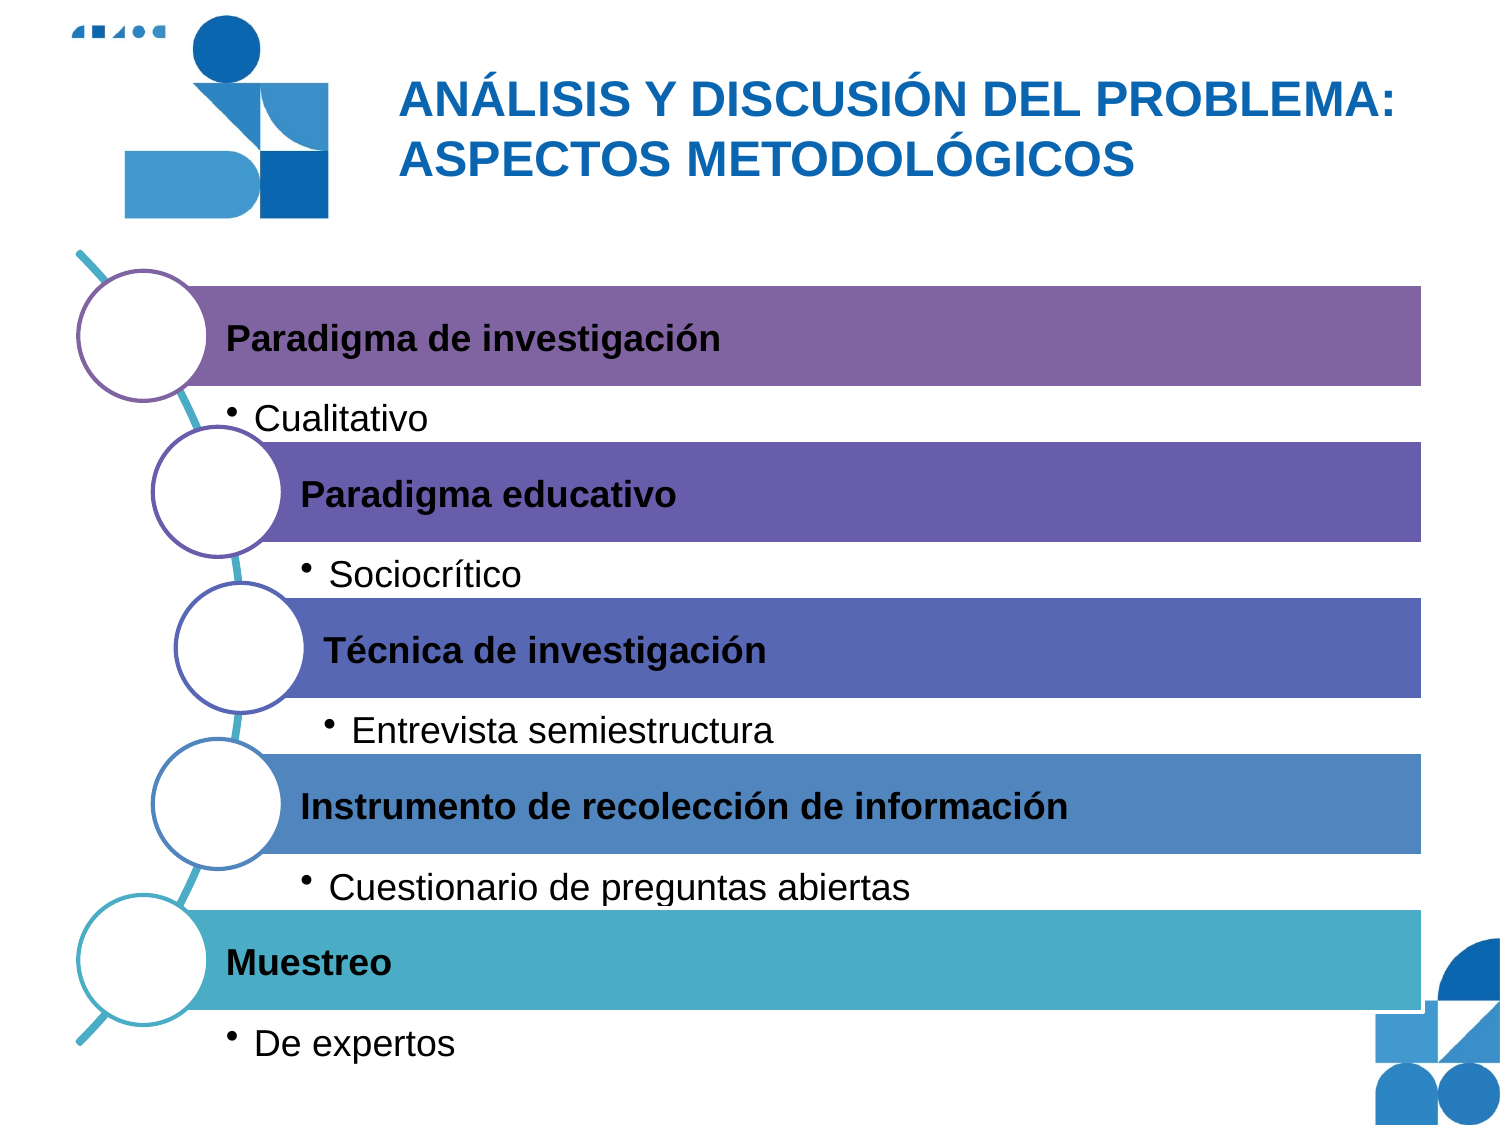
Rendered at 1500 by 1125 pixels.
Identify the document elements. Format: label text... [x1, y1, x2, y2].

title ANÁLISIS Y DISCUSIÓN DEL PROBLEMA: ASPECTOS METODOLÓGICOS [383, 58, 1436, 230]
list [64, 231, 1436, 1065]
picture [0, 0, 1500, 1125]
